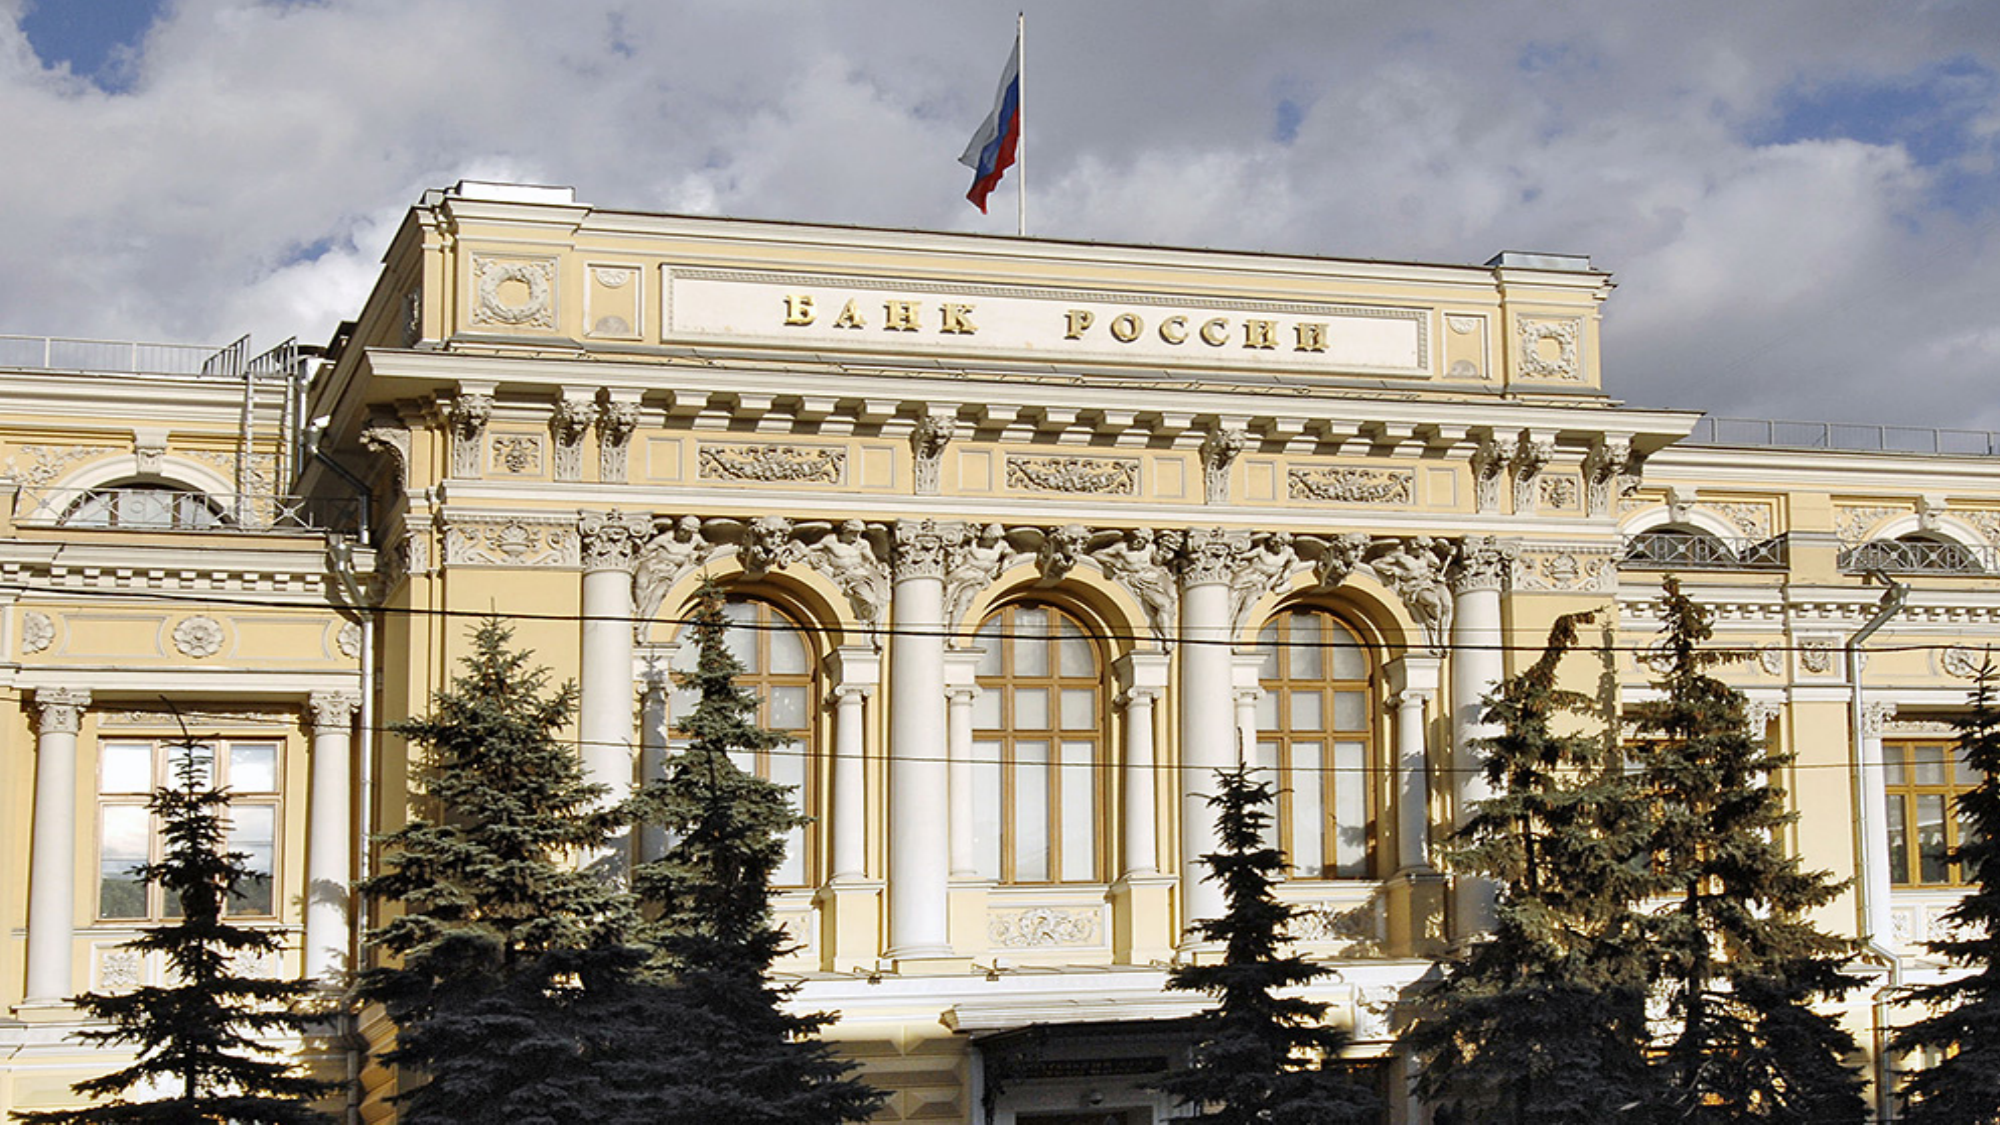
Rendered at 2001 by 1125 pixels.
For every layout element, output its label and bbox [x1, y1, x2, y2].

list [0, 0, 2000, 1125]
